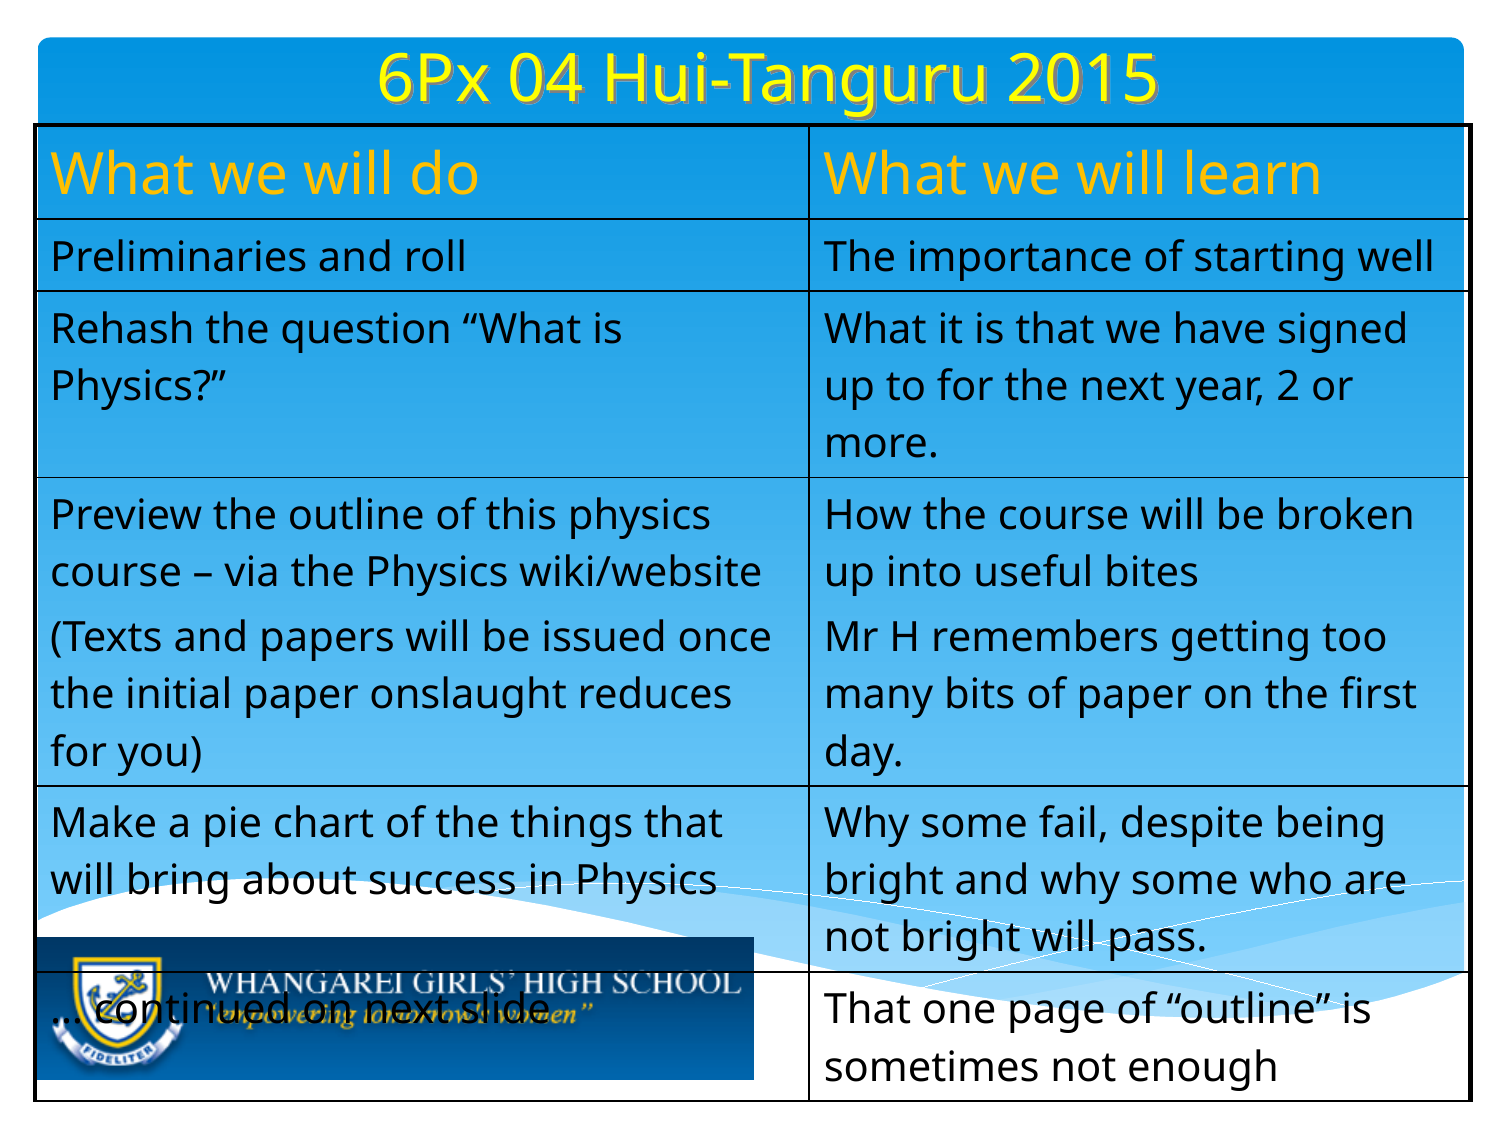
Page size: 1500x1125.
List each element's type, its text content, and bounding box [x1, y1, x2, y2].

table_cell How the course will be broken up into useful bites Mr H remembers getting too many bits of paper on the first day. [810, 478, 1468, 785]
table_cell Preview the outline of this physics course – via the Physics wiki/website (Texts and papers will be issued once the initial paper onslaught reduces for you) [37, 478, 808, 785]
picture [37, 937, 754, 1080]
table_header What we will do [37, 127, 808, 218]
table_cell Preliminaries and roll [37, 220, 808, 290]
table_cell Rehash the question “What is Physics?” [37, 292, 808, 477]
table_cell … continued on next slide [37, 973, 808, 1100]
table_cell The importance of starting well [810, 220, 1468, 290]
table_cell What it is that we have signed up to for the next year, 2 or more. [810, 292, 1468, 477]
table_cell Why some fail, despite being bright and why some who are not bright will pass. [810, 787, 1468, 971]
table_cell Make a pie chart of the things that will bring about success in Physics [37, 787, 808, 971]
table_cell That one page of “outline” is sometimes not enough [810, 973, 1468, 1100]
text_box 6Px 04 Hui-Tanguru 2015 [162, 24, 1375, 123]
table_header What we will learn [810, 127, 1468, 218]
